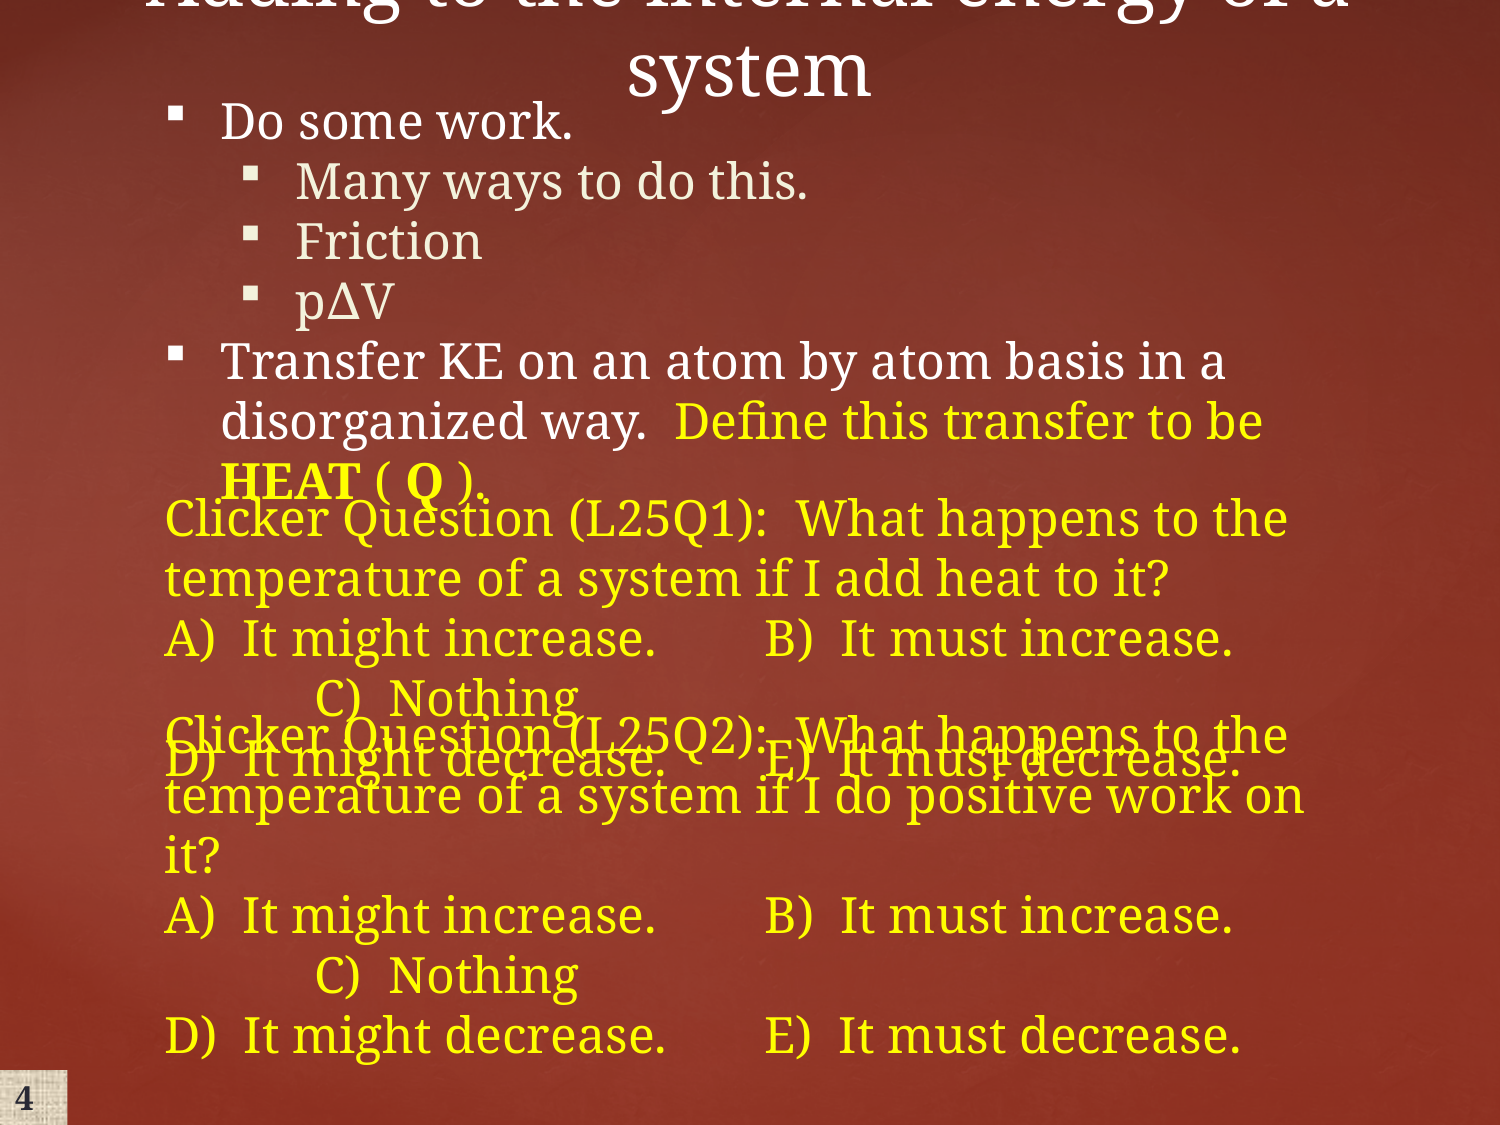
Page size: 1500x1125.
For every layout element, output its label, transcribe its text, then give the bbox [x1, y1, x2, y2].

text_box Adding to the internal energy of a system [127, 21, 1373, 119]
text_box Clicker Question (L25Q1): What happens to the temperature of a system if I add heat to it? A) It might increase. B) It must increase. C) Nothing D) It might decrease. E) It must decrease. [149, 555, 1360, 794]
text_box 4 [0, 1070, 68, 1125]
text_box Clicker Question (L25Q2): What happens to the temperature of a system if I do positive work on it? A) It might increase. B) It must increase. C) Nothing D) It might decrease. E) It must decrease. [149, 832, 1360, 1071]
text_box Do some work. Many ways to do this. Friction p∆V Transfer KE on an atom by atom basis in a disorganized way. Define this transfer to be HEAT ( Q ). [149, 157, 1344, 518]
